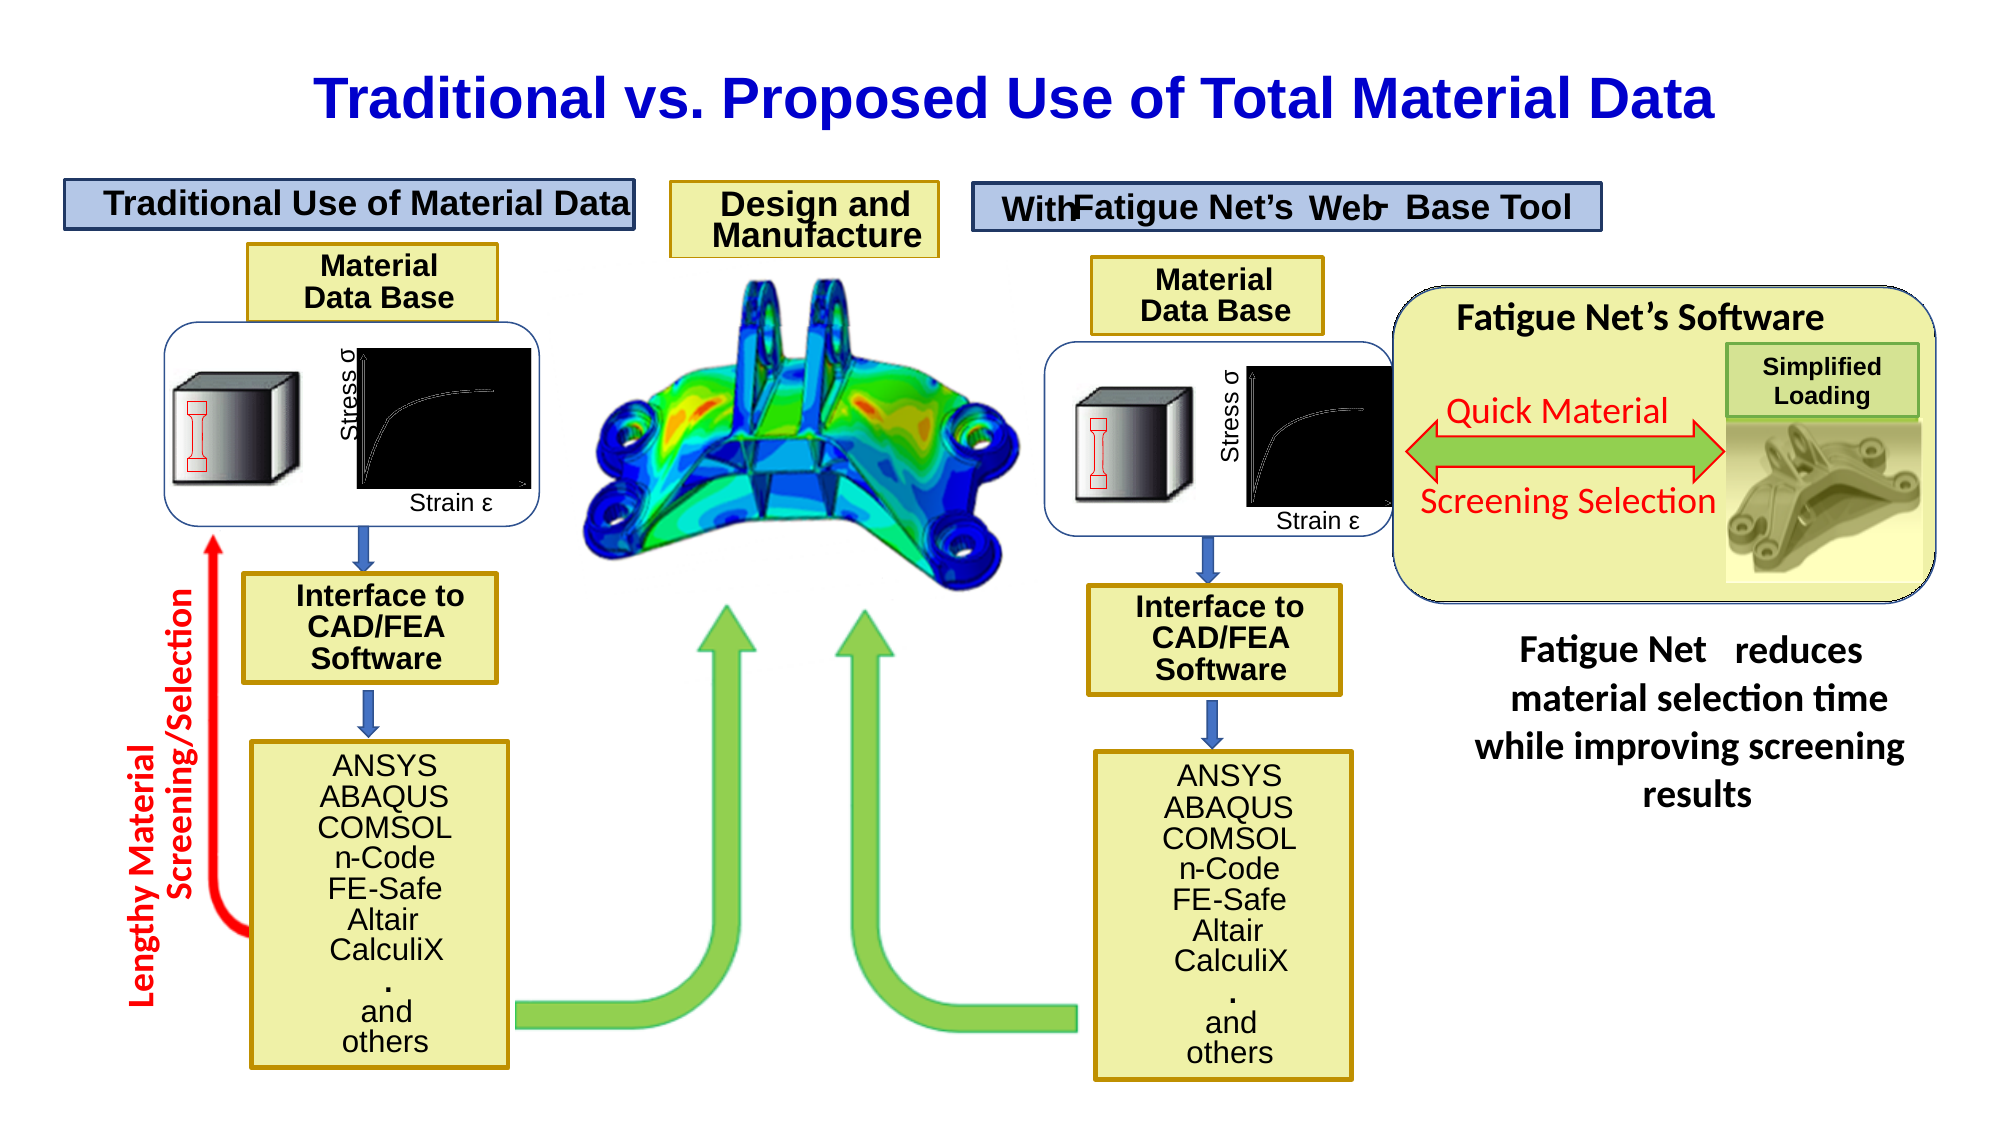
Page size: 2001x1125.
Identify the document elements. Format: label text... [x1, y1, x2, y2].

text_box material selection time [1510, 672, 1890, 719]
picture [515, 181, 1086, 1064]
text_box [1090, 417, 1107, 489]
text_box Simplified Loading [1726, 343, 1919, 417]
picture [1072, 383, 1196, 504]
text_box [358, 690, 379, 738]
picture [1246, 366, 1395, 507]
picture [169, 368, 303, 487]
text_box Quick Material Screening Selection [1405, 378, 1726, 450]
picture [64, 179, 635, 230]
text_box [1044, 341, 1392, 537]
picture [1088, 585, 1341, 695]
text_box Traditional vs. Proposed Use of Total Material Data [313, 60, 1717, 131]
picture [197, 530, 509, 1068]
text_box [1404, 418, 1710, 485]
picture [1091, 256, 1324, 335]
text_box Fatigue Net’s Software [1456, 290, 1826, 339]
text_box Screening/Selection [146, 573, 197, 915]
text_box [1197, 537, 1219, 584]
text_box [90, 8, 1963, 1053]
text_box Lengthy Material [115, 744, 161, 1009]
picture [247, 243, 498, 322]
text_box results [1642, 767, 1753, 816]
text_box [164, 322, 540, 527]
text_box Quick Material Screening Selection [1405, 453, 1710, 529]
text_box while improving screening [1474, 719, 1916, 768]
text_box [1393, 287, 1936, 604]
picture [1710, 350, 1923, 584]
text_box [1202, 700, 1223, 749]
picture [356, 348, 532, 489]
text_box reduces [1734, 624, 1864, 672]
text_box [353, 526, 374, 573]
picture [1095, 751, 1352, 1080]
text_box Fatigue Net [1519, 623, 1708, 671]
picture [972, 183, 1602, 231]
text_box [187, 401, 207, 472]
